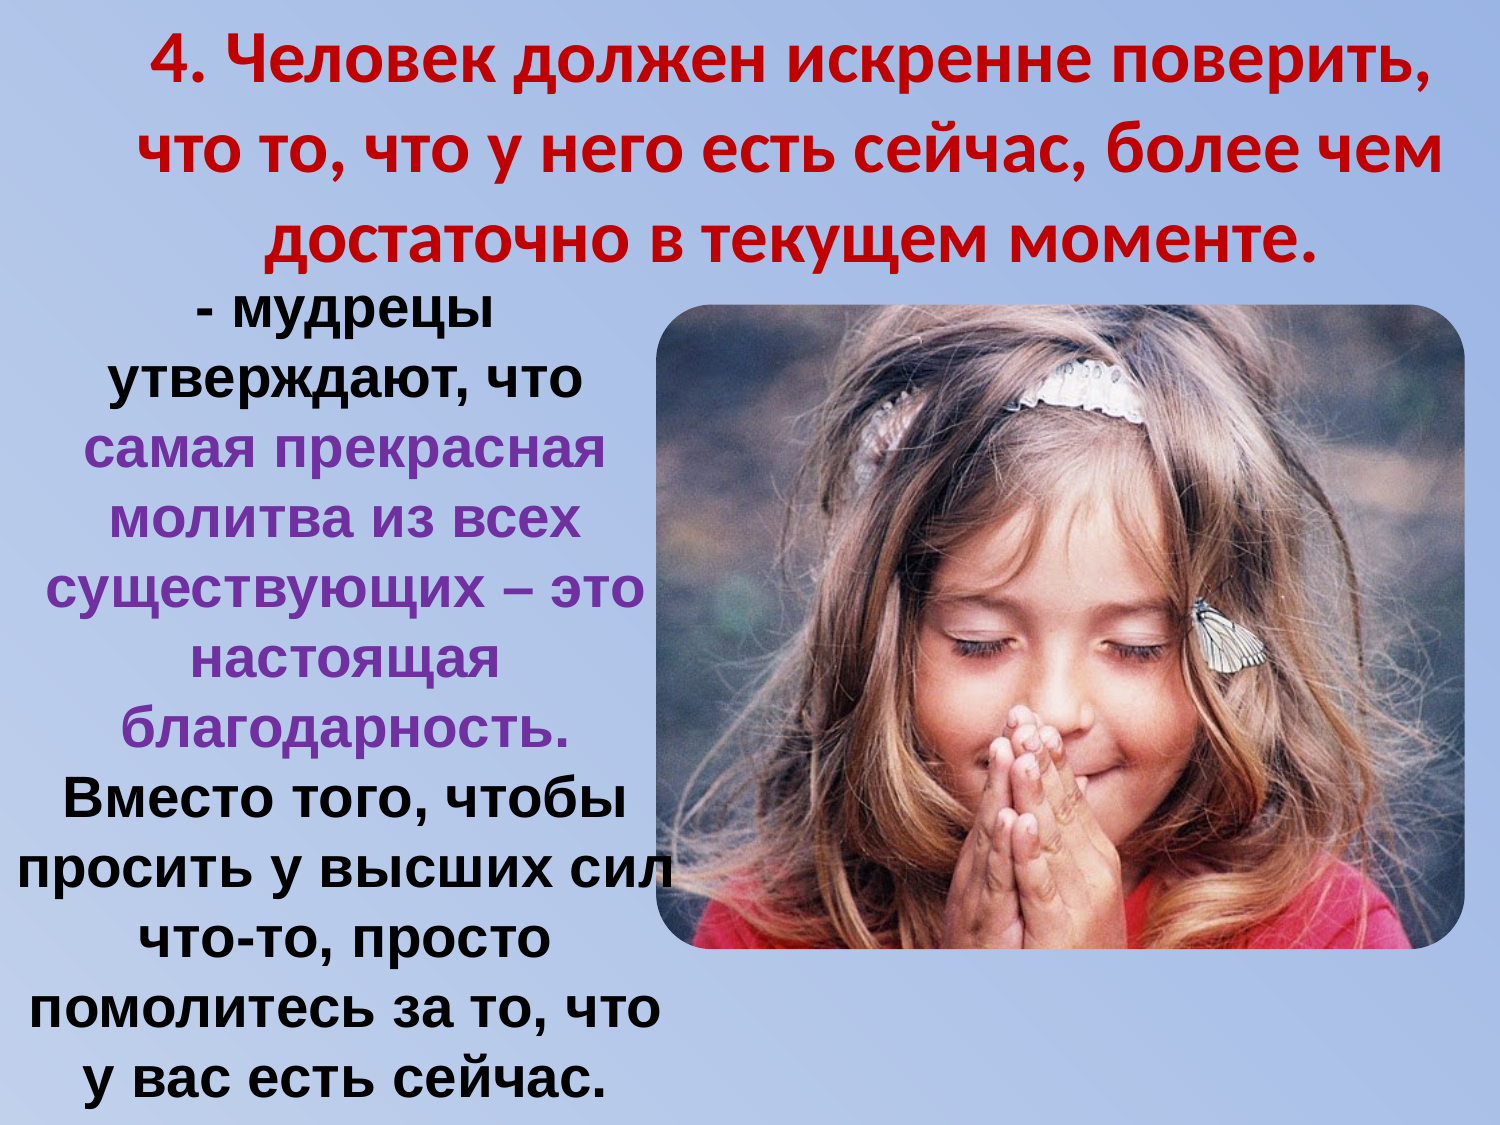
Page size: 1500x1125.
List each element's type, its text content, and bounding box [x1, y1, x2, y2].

title 4. Человек должен искренне поверить, что то, что у него есть сейчас, более чем достаточно в текущем моменте. [117, 93, 1468, 282]
text_box - мудрецы утверждают, что самая прекрасная молитва из всех существующих – это настоящая благодарность. Вместо того, чтобы просить у высших сил что-то, просто помолитесь за то, что у вас есть сейчас. [0, 261, 692, 1117]
picture [655, 304, 1465, 950]
